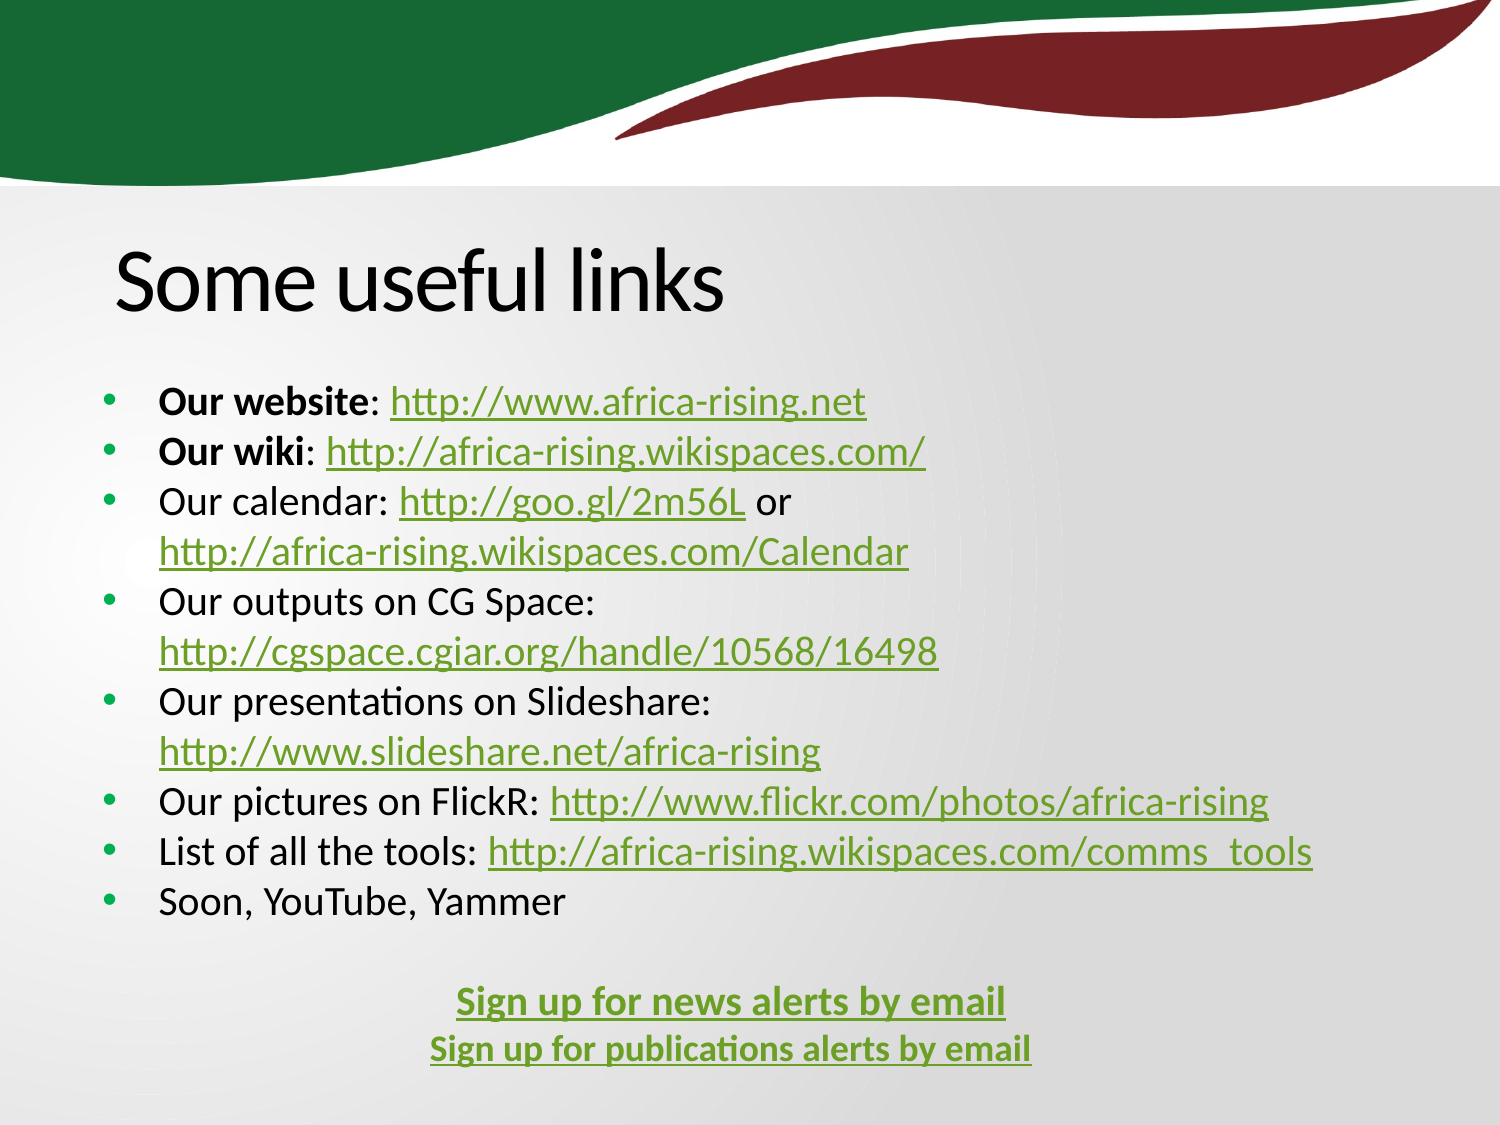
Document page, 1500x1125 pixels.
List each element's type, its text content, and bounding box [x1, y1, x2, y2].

title Some useful links [99, 212, 1163, 366]
picture [0, 0, 1500, 186]
text_box Our website: http://www.africa-rising.net Our wiki: http://africa-rising.wikispaces.com/ Our calendar: http://goo.gl/2m56L or http://africa-rising.wikispaces.com/Calendar Our outputs on CG Space: http://cgspace.cgiar.org/handle/10568/16498 Our presentations on Slideshare: http://www.slideshare.net/africa-rising Our pictures on FlickR: http://www.flickr.com/photos/africa-rising List of all the tools: http://africa-rising.wikispaces.com/comms_tools Soon, YouTube, Yammer Sign up for news alerts by email Sign up for publications alerts by email [87, 366, 1375, 1122]
